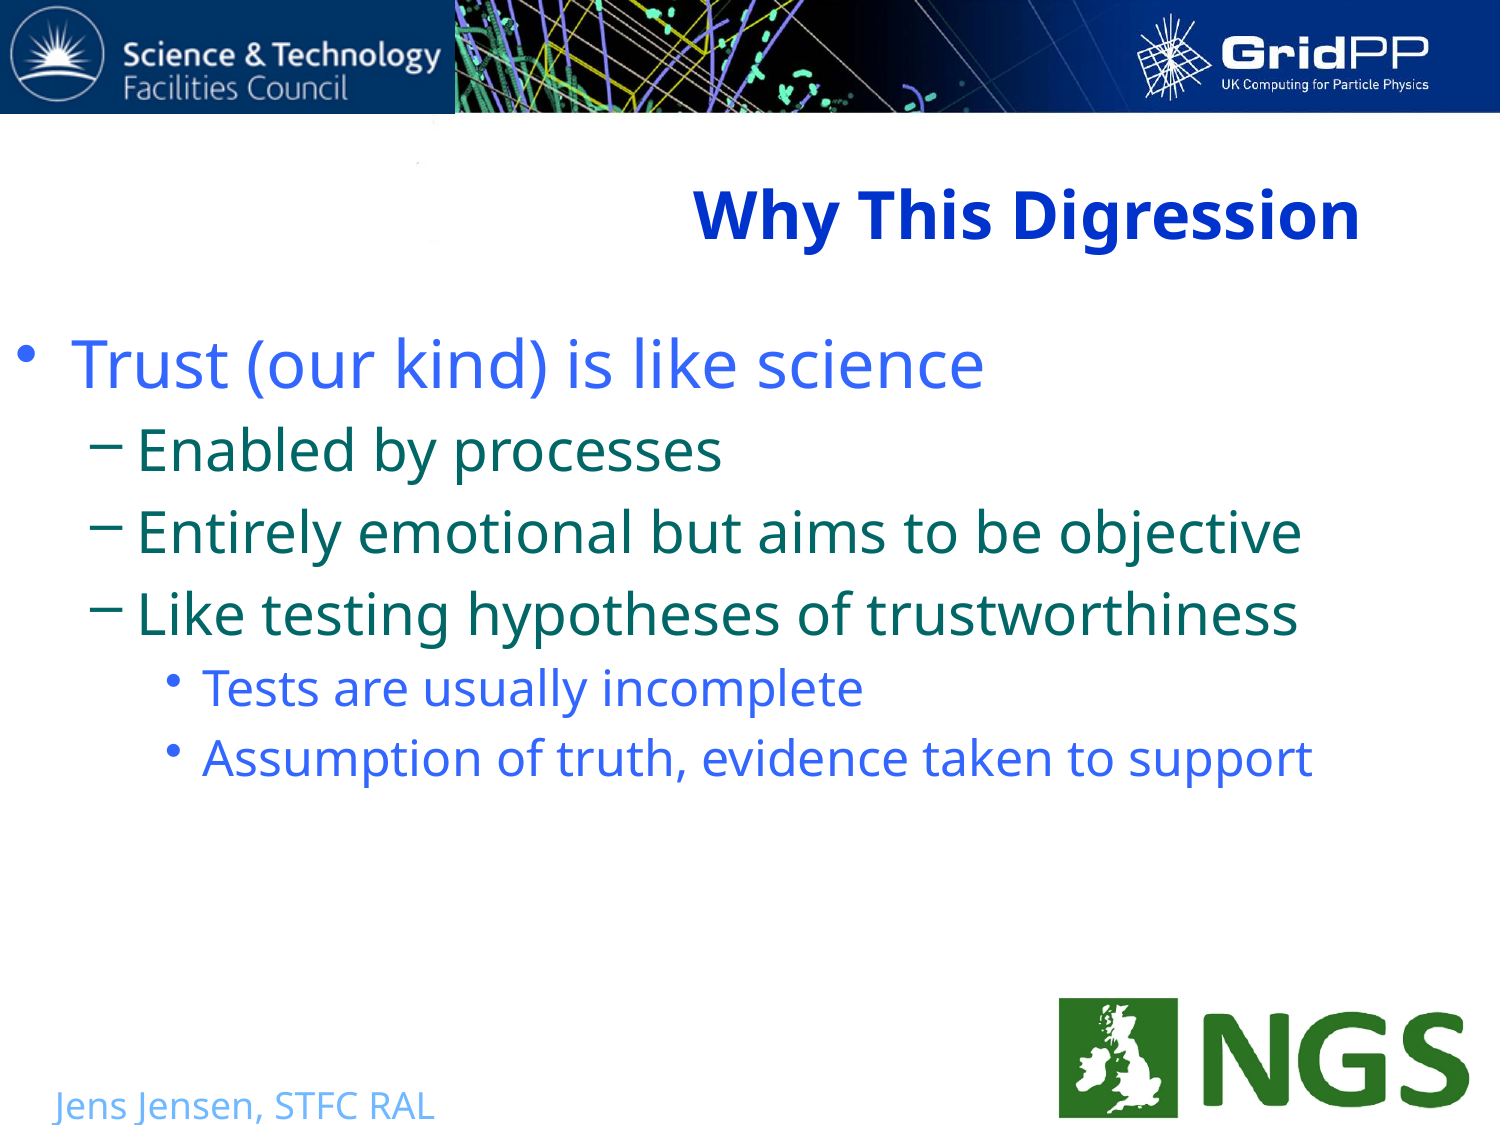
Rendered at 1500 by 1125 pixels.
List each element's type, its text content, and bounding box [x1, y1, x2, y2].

title Why This Digression [584, 125, 1473, 301]
picture [0, 1036, 1500, 1125]
picture [0, 0, 1500, 314]
list Trust (our kind) is like science Enabled by processes Entirely emotional but aims to be objective Like testing hypotheses of trustworthiness Tests are usually incomplete Assumption of truth, evidence taken to support [0, 314, 1500, 1036]
